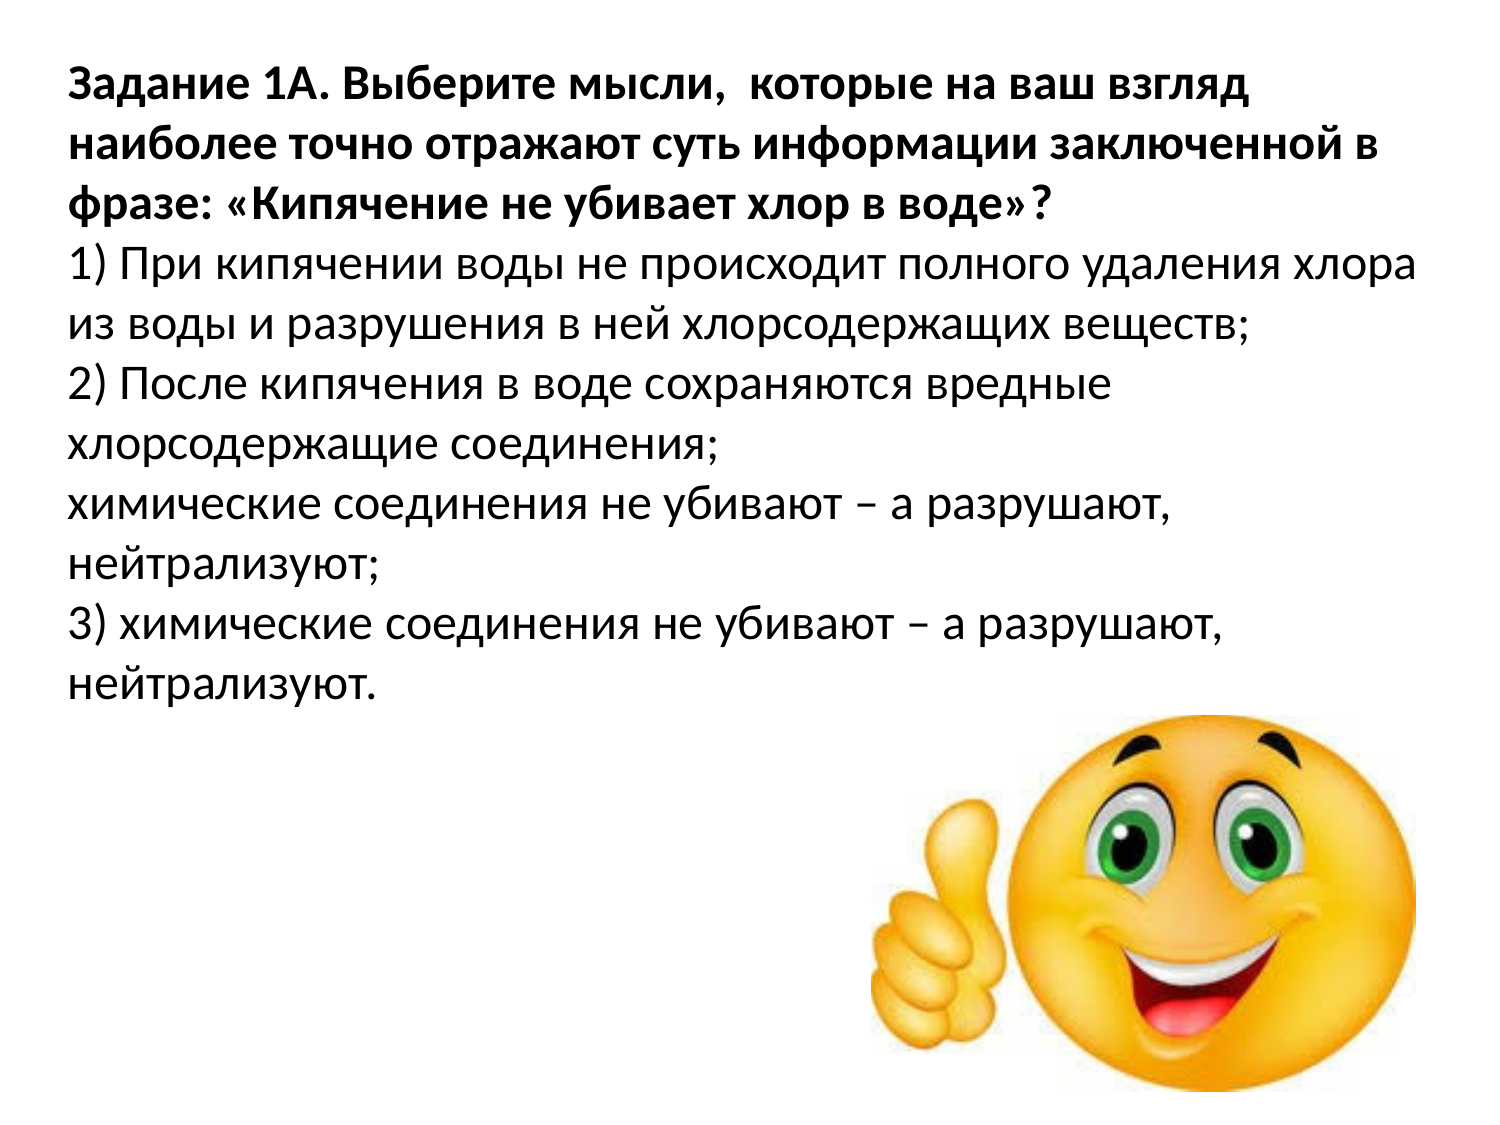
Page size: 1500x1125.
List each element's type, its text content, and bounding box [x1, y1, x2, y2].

picture [870, 715, 1416, 1092]
text_box Задание 1А. Выберите мысли, которые на ваш взгляд наиболее точно отражают суть информации заключенной в фразе: «Кипячение не убивает хлор в воде»? 1) При кипячении воды не происходит полного удаления хлора из воды и разрушения в ней хлорсодержащих веществ; 2) После кипячения в воде сохраняются вредные хлорсодержащие соединения; химические соединения не убивают – а разрушают, нейтрализуют; 3) химические соединения не убивают – а разрушают, нейтрализуют. [53, 42, 1459, 763]
